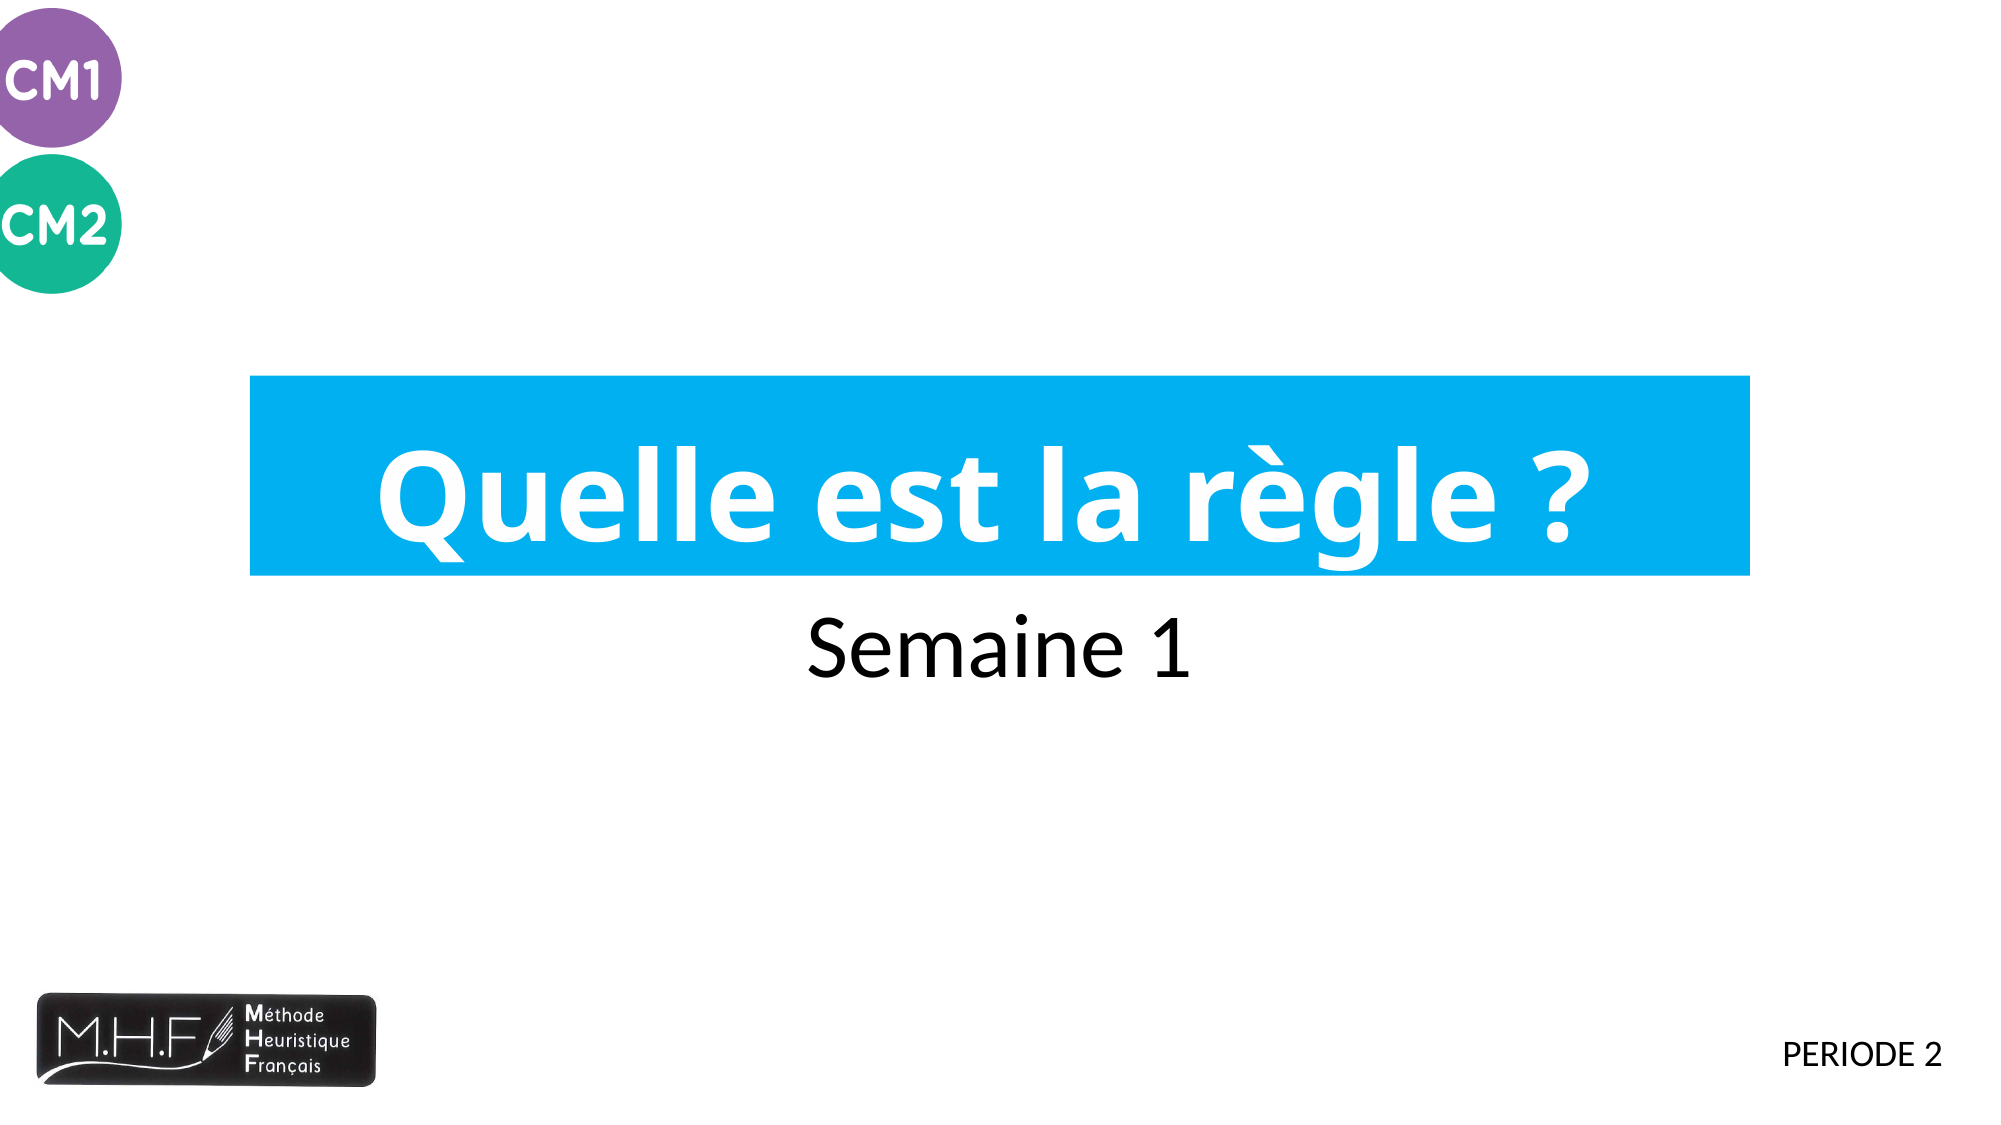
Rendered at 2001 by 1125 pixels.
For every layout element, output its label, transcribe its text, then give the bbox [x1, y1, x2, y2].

subtitle Semaine 1 [249, 590, 1750, 863]
picture [33, 990, 379, 1089]
picture [0, 0, 134, 298]
title Quelle est la règle ? [249, 375, 1750, 576]
text_box PERIODE 2 [1362, 1021, 1967, 1082]
